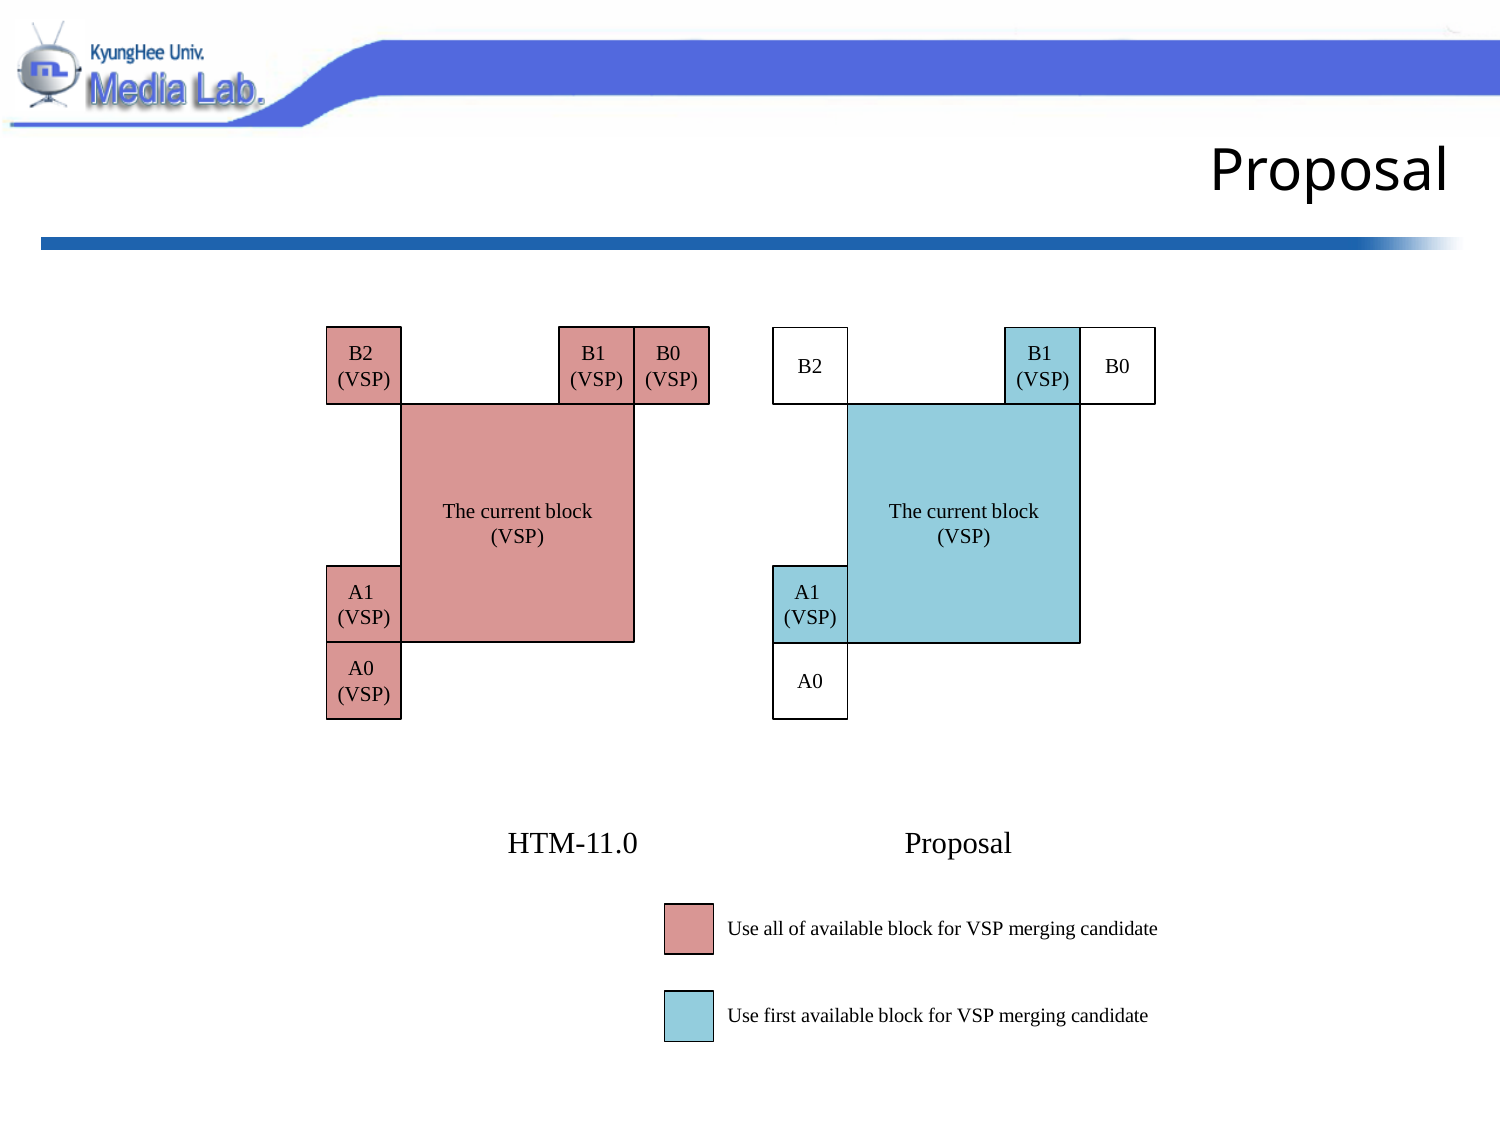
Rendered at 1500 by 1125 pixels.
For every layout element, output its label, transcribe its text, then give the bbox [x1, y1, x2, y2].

picture [41, 237, 1500, 250]
picture [0, 0, 1500, 138]
picture [324, 325, 1176, 1043]
title Proposal [312, 101, 1465, 233]
